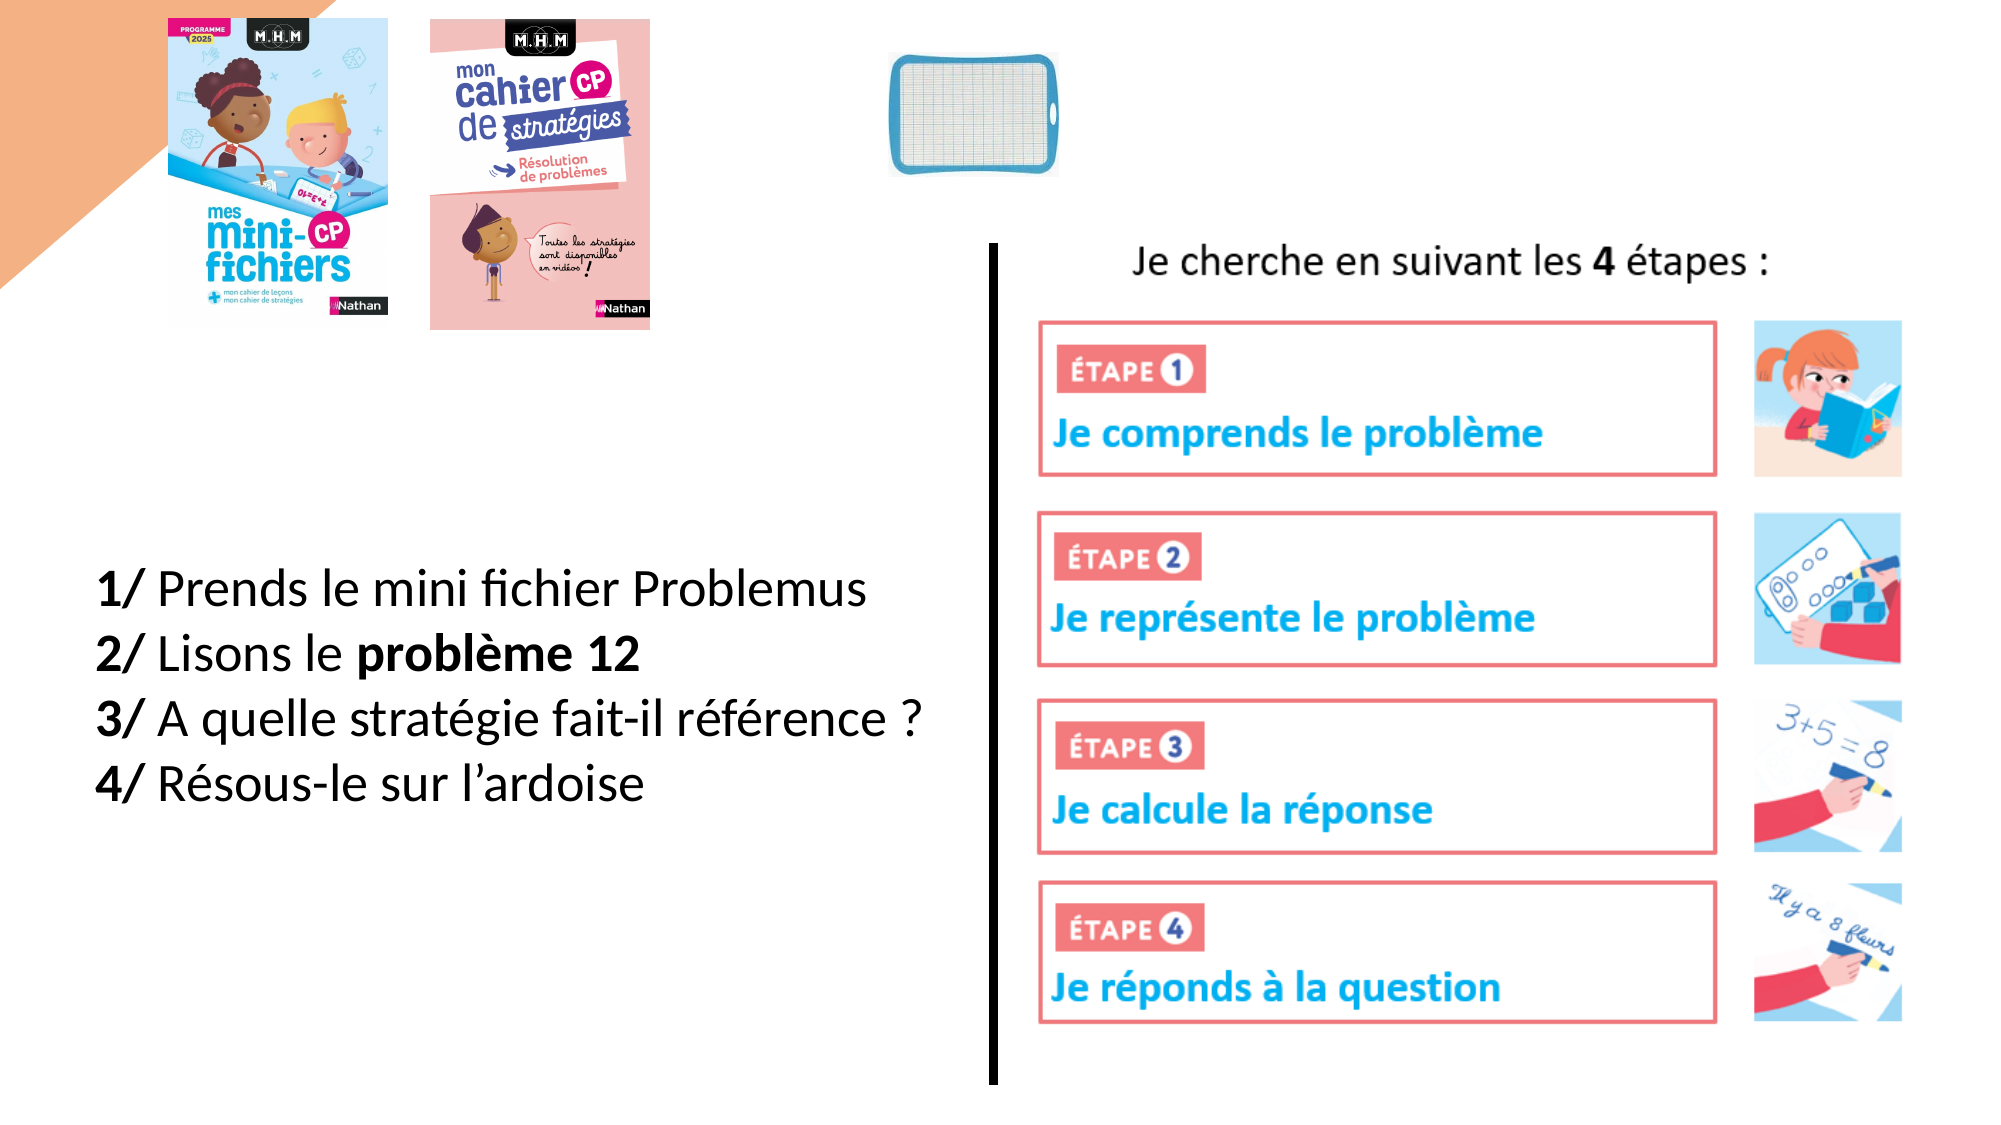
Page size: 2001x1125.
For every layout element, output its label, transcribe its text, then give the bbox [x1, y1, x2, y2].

picture [1006, 217, 1949, 1037]
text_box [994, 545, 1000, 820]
text_box 1/ Prends le mini fichier Problemus 2/ Lisons le problème 12 3/ A quelle stratégie fait-il référence ? 4/ Résous-le sur l’ardoise [80, 545, 993, 820]
text_box [0, 0, 337, 290]
picture [430, 18, 650, 330]
picture [888, 52, 1059, 177]
picture [168, 18, 388, 330]
